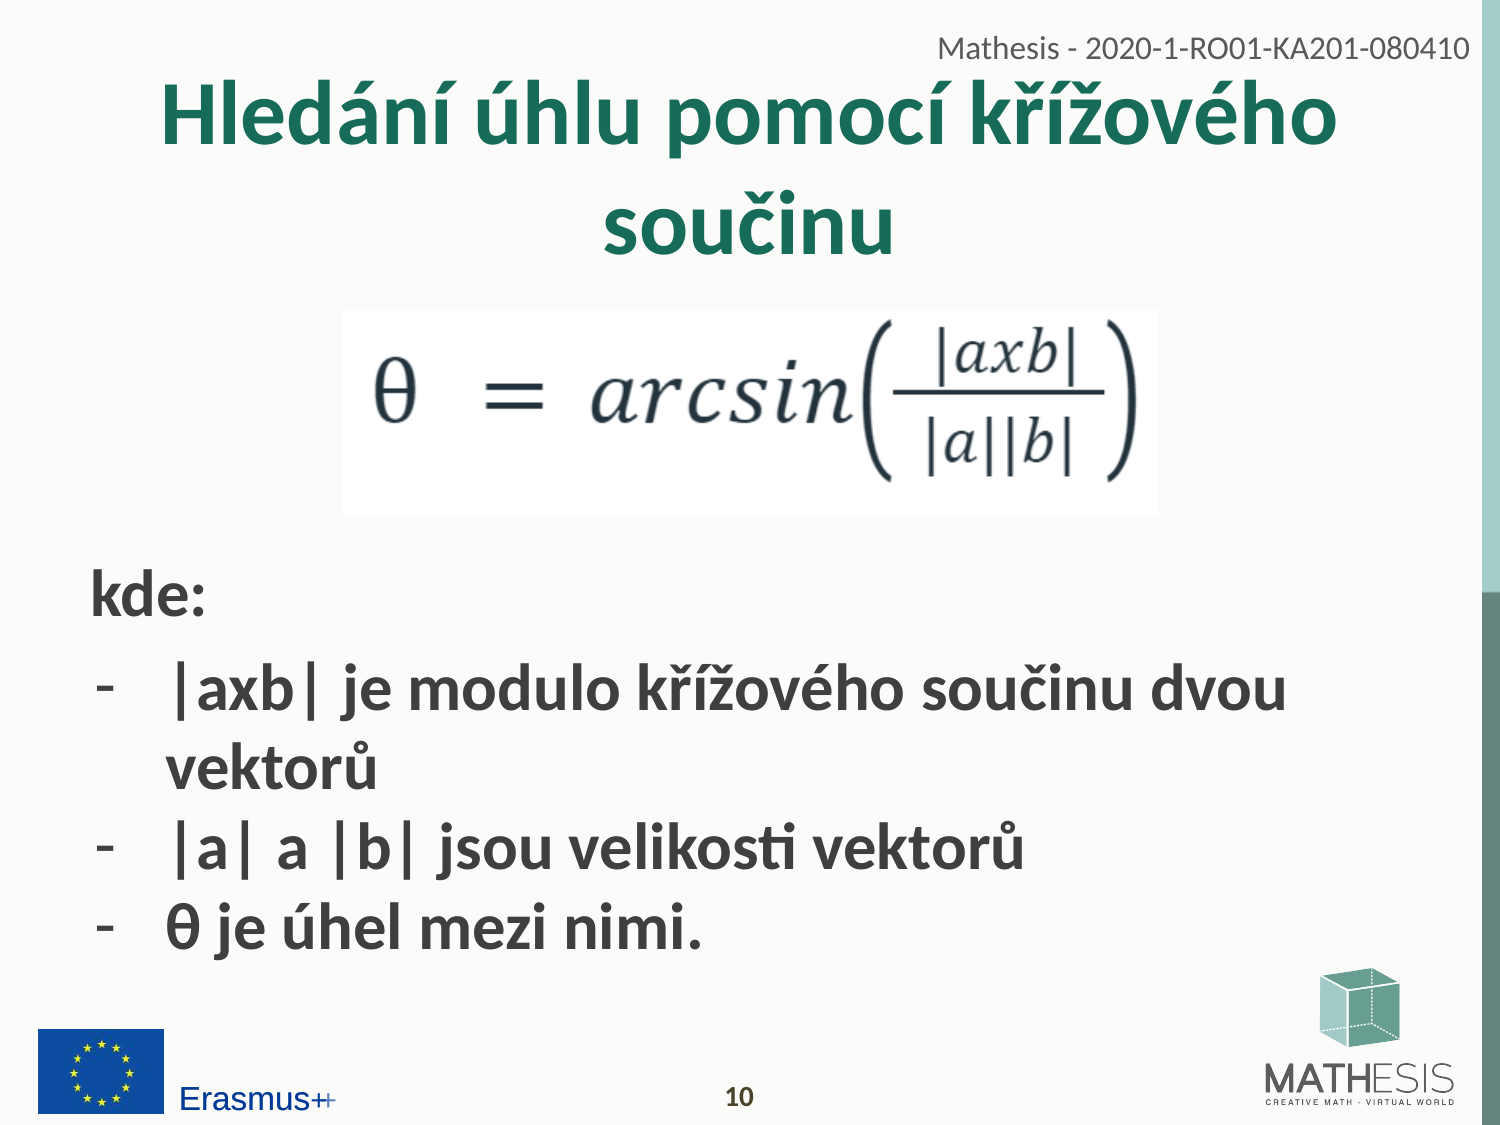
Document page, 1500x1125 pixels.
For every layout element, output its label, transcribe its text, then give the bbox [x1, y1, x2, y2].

picture [342, 310, 1158, 516]
picture [38, 1029, 164, 1114]
list kde: |axb| je modulo křížového součinu dvou vektorů |a| a |b| jsou velikosti vektorů θ je úhel mezi nimi. [75, 262, 1425, 1005]
title Hledání úhlu pomocí křížového součinu [75, 45, 1425, 233]
